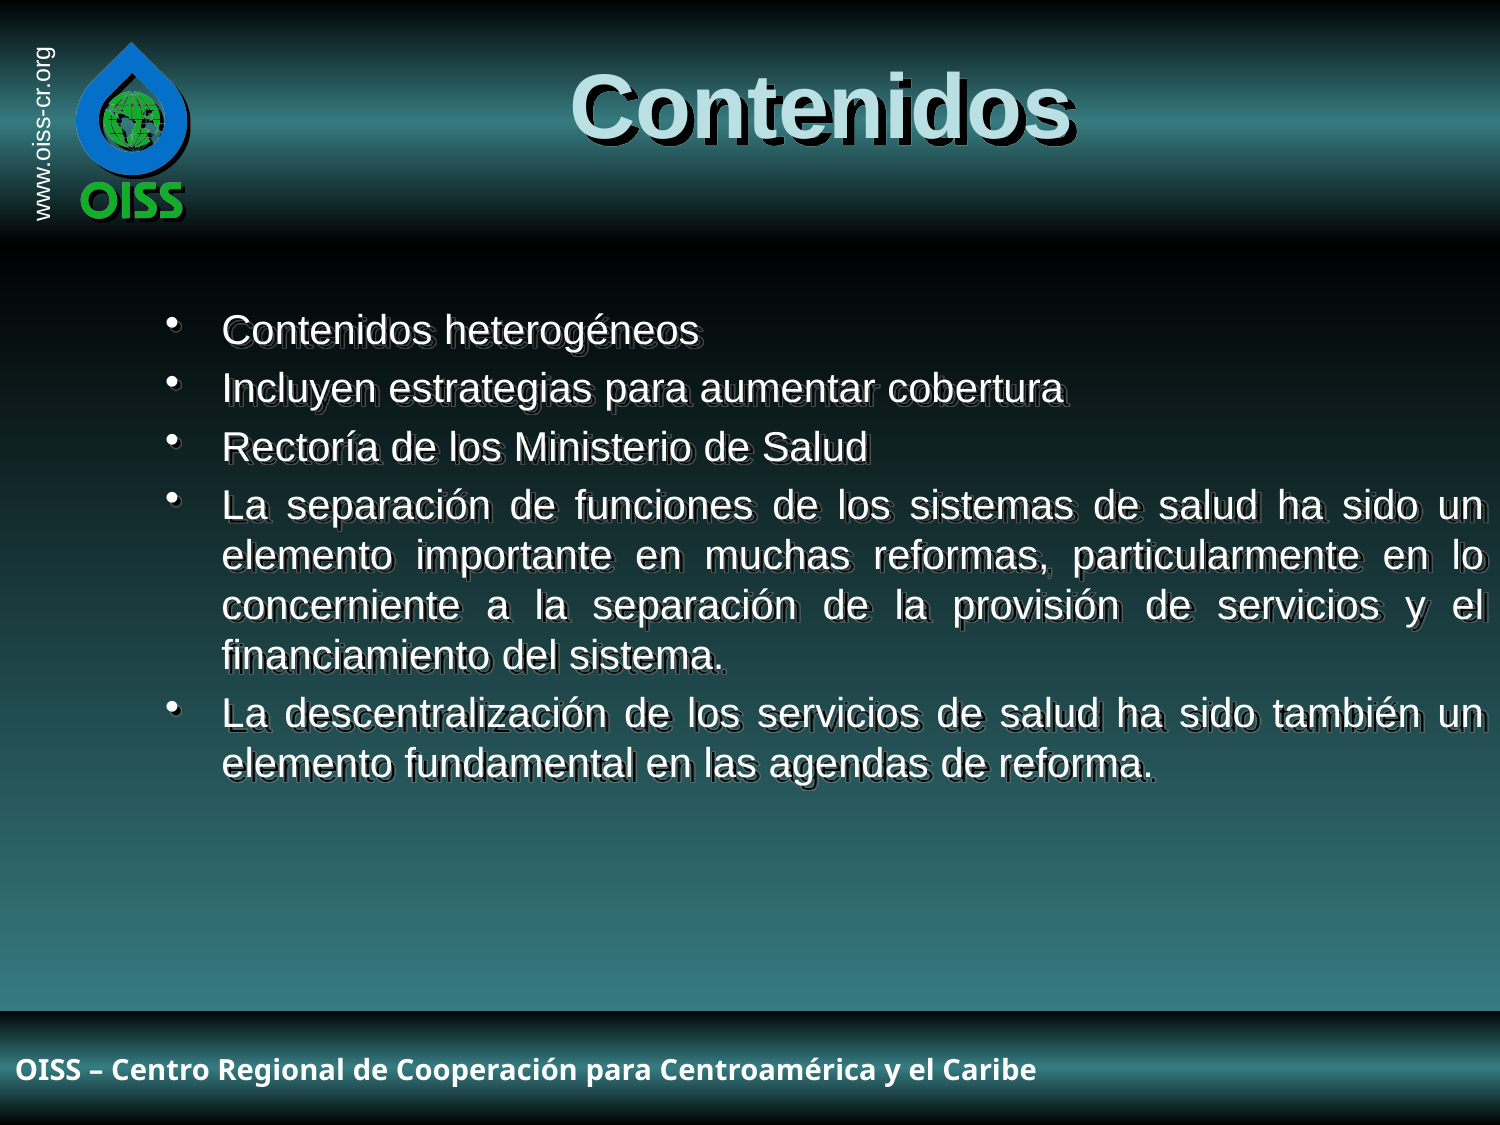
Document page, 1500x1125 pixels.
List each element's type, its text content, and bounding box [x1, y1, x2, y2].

list Contenidos heterogéneos Incluyen estrategias para aumentar cobertura Rectoría de los Ministerio de Salud La separación de funciones de los sistemas de salud ha sido un elemento importante en muchas reformas, particularmente en lo concerniente a la separación de la provisión de servicios y el financiamiento del sistema. La descentralización de los servicios de salud ha sido también un elemento fundamental en las agendas de reforma. [149, 160, 1500, 870]
picture [76, 42, 187, 221]
title Contenidos [218, 30, 1426, 160]
